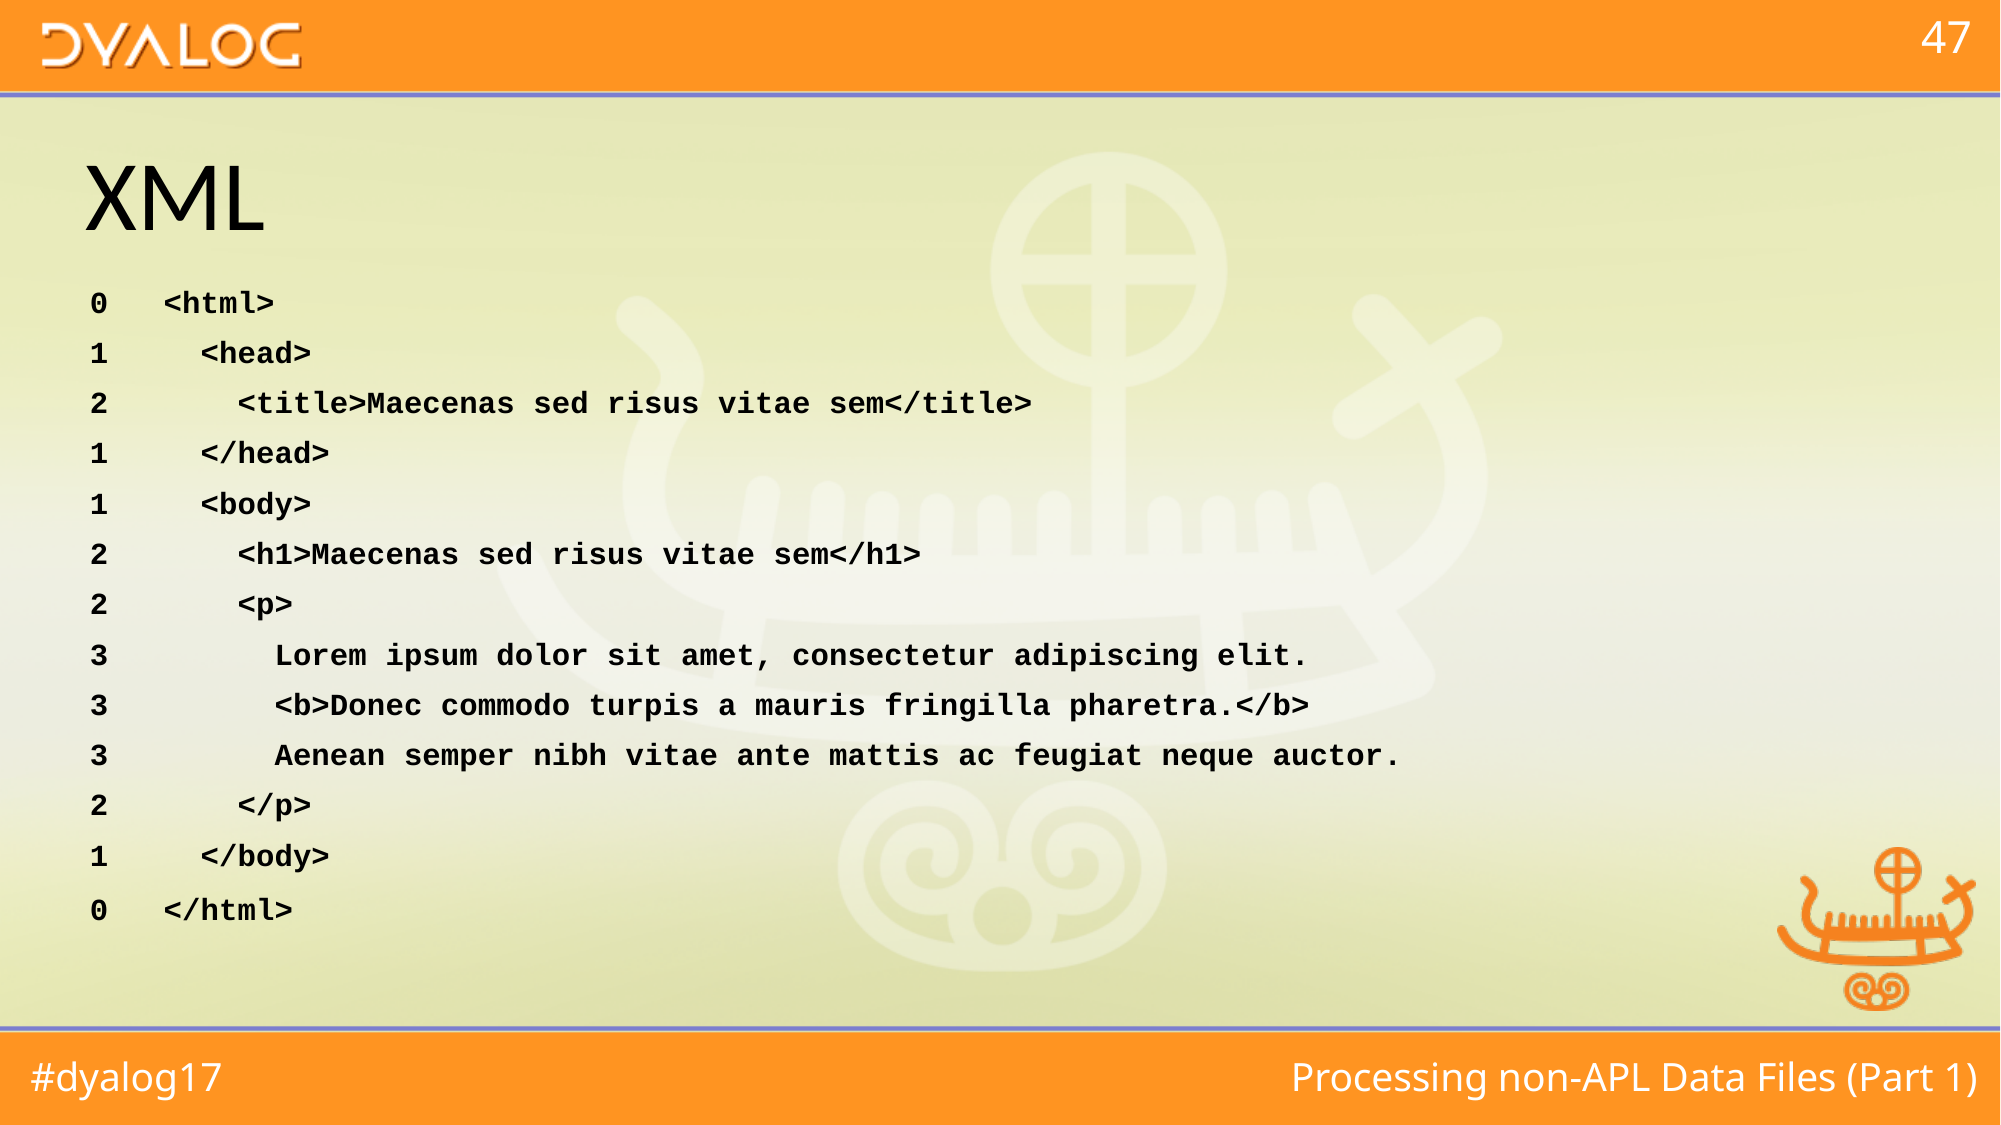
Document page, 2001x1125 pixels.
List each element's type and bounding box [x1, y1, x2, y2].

list [74, 267, 1556, 1011]
title [70, 125, 1900, 256]
picture [0, 0, 2001, 1125]
